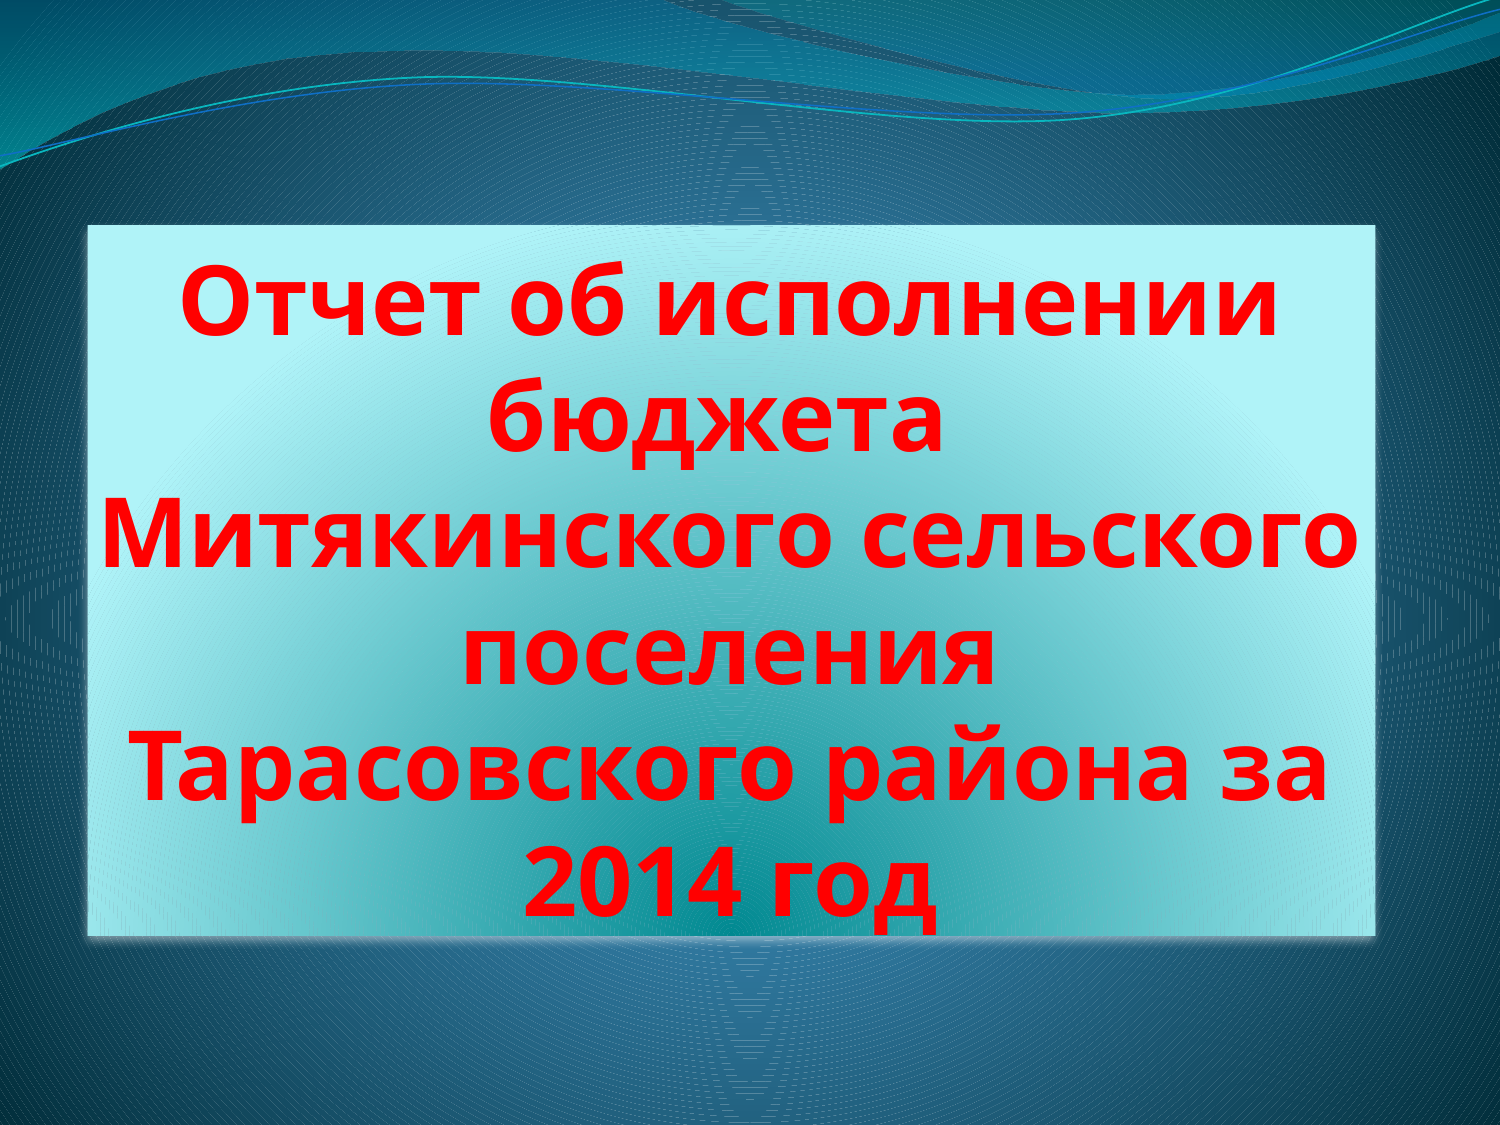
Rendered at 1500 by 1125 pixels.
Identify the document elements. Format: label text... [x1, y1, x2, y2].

title Отчет об исполнении бюджета Митякинского сельского поселения Тарасовского района за 2014 год [87, 224, 1376, 936]
